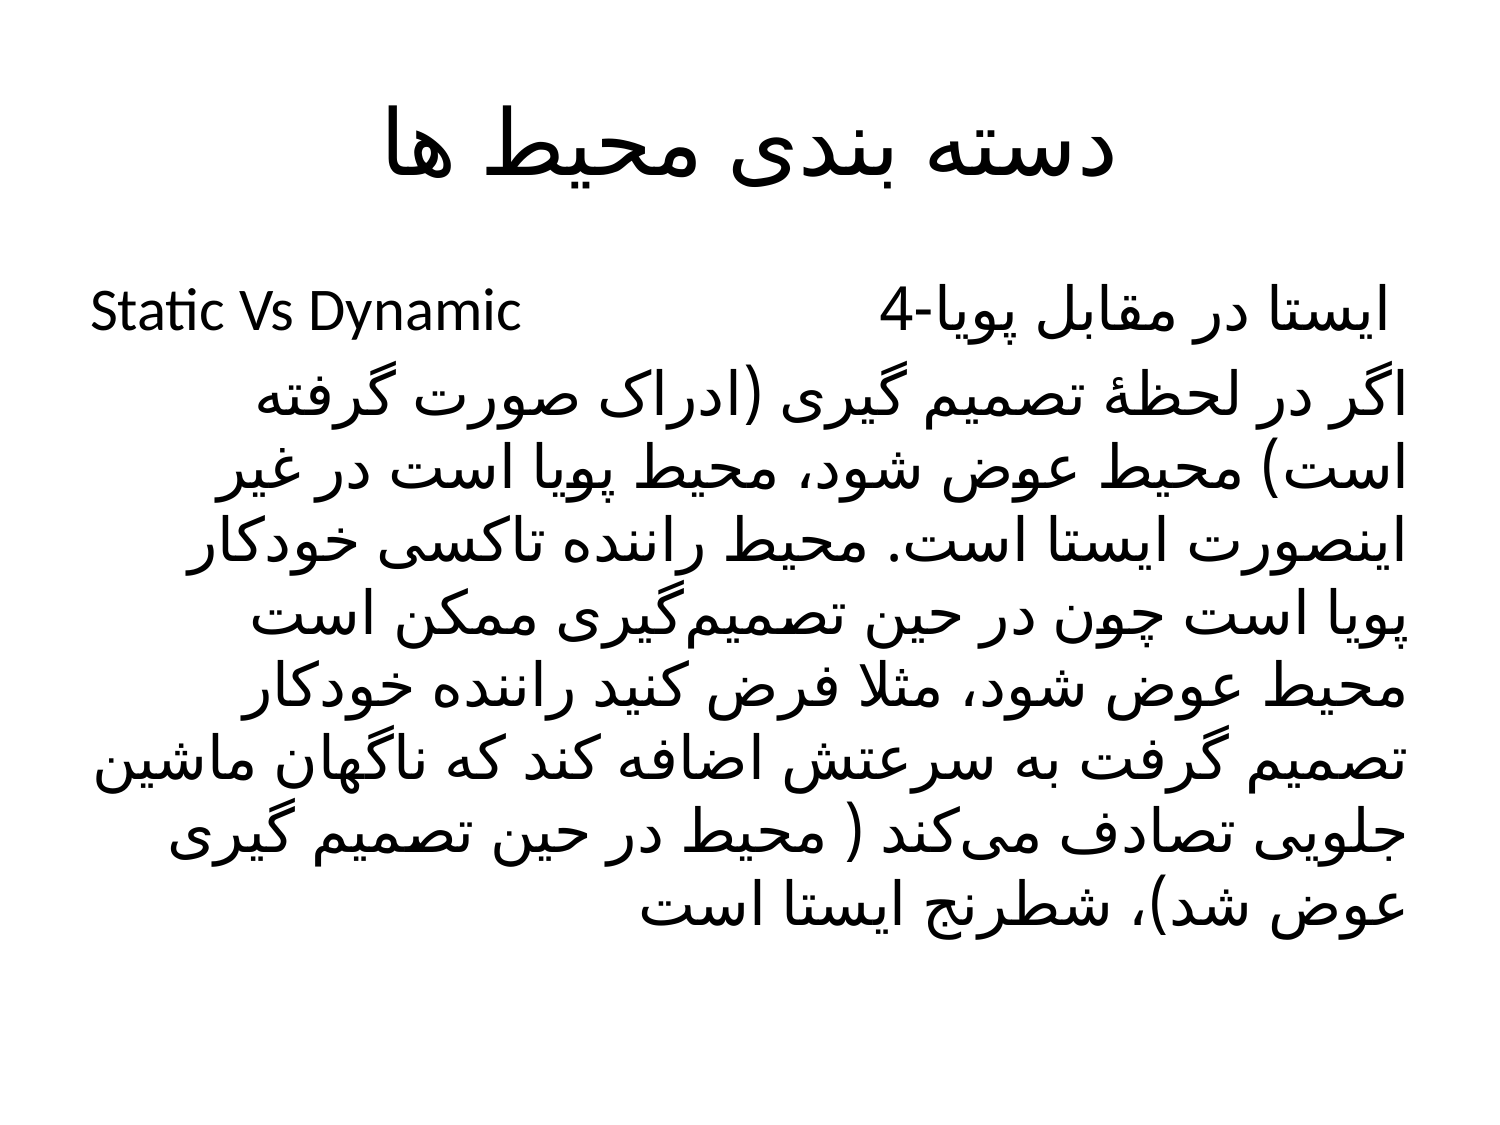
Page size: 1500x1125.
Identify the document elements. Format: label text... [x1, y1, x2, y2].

title دسته بندی محیط ها [75, 45, 1425, 233]
list Static Vs Dynamic ایستا در مقابل پویا-4 اگر در لحظهٔ تصمیم گیری (ادراک صورت گرفته است) محیط عوض شود، محیط پویا است در غیر اینصورت ایستا است. محیط راننده تاکسی خودکار پویا است چون در حین تصمیم‌گیری ممکن است محیط عوض شود، مثلا فرض کنید راننده خودکار تصمیم گرفت به سرعتش اضافه کند که ناگهان ماشین جلویی تصادف می‌کند ( محیط در حین تصمیم گیری عوض شد)، شطرنج ایستا است [75, 262, 1425, 1005]
